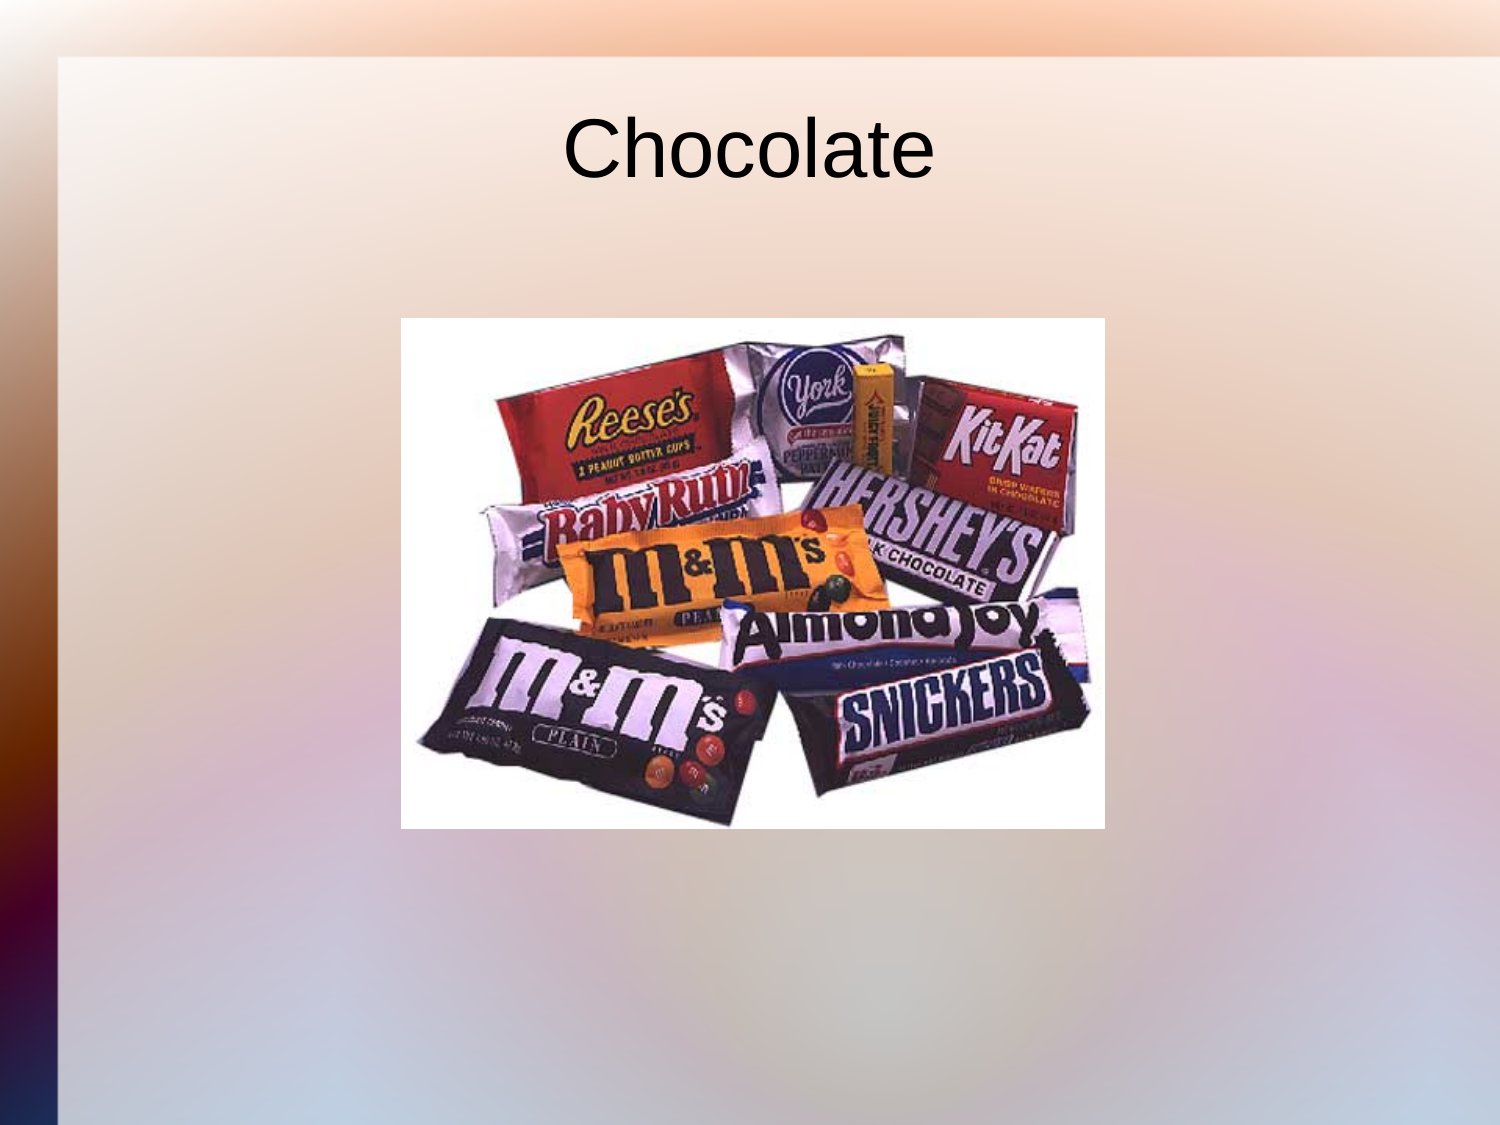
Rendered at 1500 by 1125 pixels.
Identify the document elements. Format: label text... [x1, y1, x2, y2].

picture [0, 0, 1500, 1125]
text_box Chocolate [74, 50, 1425, 238]
